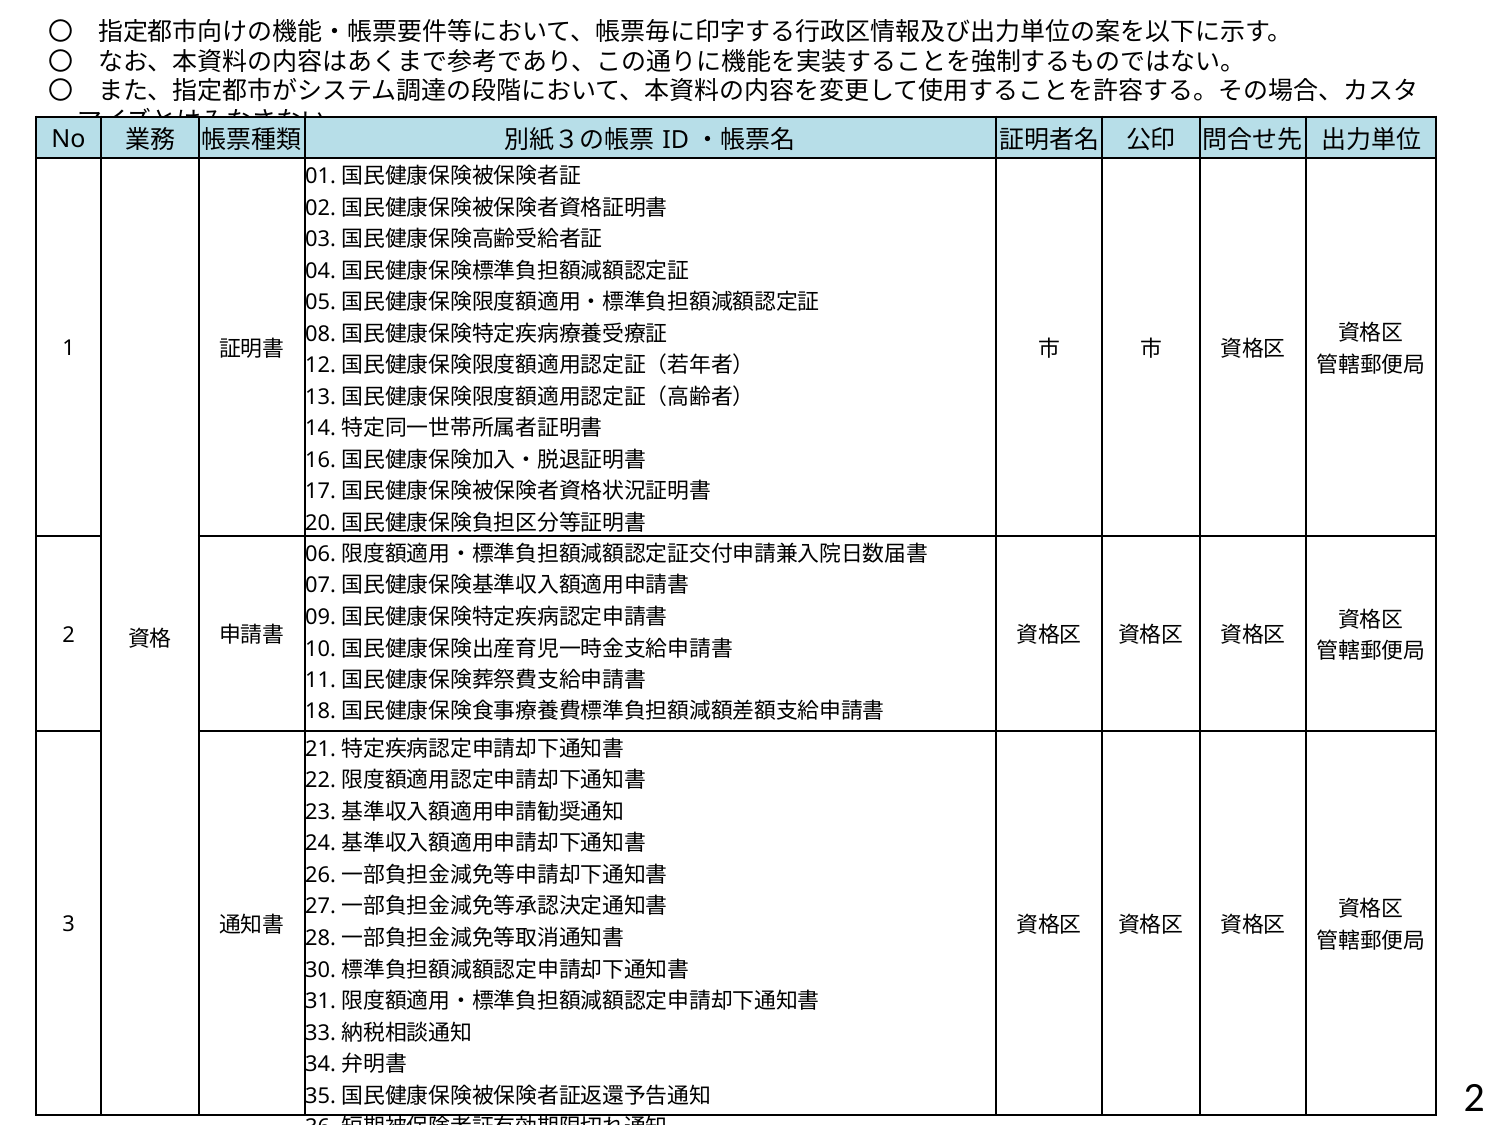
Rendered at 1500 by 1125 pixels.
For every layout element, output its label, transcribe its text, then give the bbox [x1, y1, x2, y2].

table_cell 資格区 [1201, 537, 1305, 730]
table_header 業務 [102, 118, 198, 157]
table_cell 資格 [102, 159, 198, 1114]
table_cell 資格区 [1201, 159, 1305, 535]
table_cell 市 [997, 159, 1101, 535]
table_header No [37, 118, 100, 157]
table_cell 06.限度額適用・標準負担額減額認定証交付申請兼入院日数届書 07.国民健康保険基準収入額適用申請書 09.国民健康保険特定疾病認定申請書 10.国民健康保険出産育児一時金支給申請書 11.国民健康保険葬祭費支給申請書 18.国民健康保険食事療養費標準負担額減額差額支給申請書 29.一部負担金減免等申請書 [306, 537, 995, 730]
text_box 〇 指定都市向けの機能・帳票要件等において、帳票毎に印字する行政区情報及び出力単位の案を以下に示す。 〇 なお、本資料の内容はあくまで参考であり、この通りに機能を実装することを強制するものではない。 〇 また、指定都市がシステム調達の段階において、本資料の内容を変更して使用することを許容する。その場合、カスタマイズとはみなさない。 [33, 7, 1457, 143]
table_cell 資格区 [1103, 732, 1199, 1114]
table_cell 証明書 [200, 159, 304, 535]
table_cell 資格区 [1103, 537, 1199, 730]
table_header 別紙３の帳票ID・帳票名 [306, 118, 995, 157]
slide_number 1 [1149, 1065, 1500, 1125]
table_cell 通知書 [200, 732, 304, 1114]
table_header 帳票種類 [200, 118, 304, 157]
table_cell 21.特定疾病認定申請却下通知書 22.限度額適用認定申請却下通知書 23.基準収入額適用申請勧奨通知 24.基準収入額適用申請却下通知書 26.一部負担金減免等申請却下通知書 27.一部負担金減免等承認決定通知書 28.一部負担金減免等取消通知書 30.標準負担額減額認定申請却下通知書 31.限度額適用・標準負担額減額認定申請却下通知書 33.納税相談通知 34.弁明書 35.国民健康保険被保険者証返還予告通知 36.短期被保険者証有効期限切れ通知 37.国民健康保険高齢受給者証の交付について [306, 732, 995, 1114]
table_cell 3 [37, 732, 100, 1114]
table_cell 2 [37, 537, 100, 730]
table_cell 資格区 管轄郵便局 [1307, 537, 1435, 730]
table_cell 資格区 [1201, 732, 1305, 1114]
table_cell 資格区 管轄郵便局 [1307, 159, 1435, 535]
table_cell 市 [1103, 159, 1199, 535]
table_cell 資格区 管轄郵便局 [1307, 732, 1435, 1114]
table_header 問合せ先 [1201, 118, 1305, 157]
table_cell 申請書 [200, 537, 304, 730]
table_header 証明者名 [997, 118, 1101, 157]
table_header 公印 [1103, 118, 1199, 157]
table_cell 資格区 [997, 732, 1101, 1114]
table_cell 資格区 [997, 537, 1101, 730]
table_header 出力単位 [1307, 118, 1435, 157]
table_cell 1 [37, 159, 100, 535]
table_cell 01.国民健康保険被保険者証 02.国民健康保険被保険者資格証明書 03.国民健康保険高齢受給者証 04.国民健康保険標準負担額減額認定証 05.国民健康保険限度額適用・標準負担額減額認定証 08.国民健康保険特定疾病療養受療証 12.国民健康保険限度額適用認定証（若年者） 13.国民健康保険限度額適用認定証（高齢者） 14.特定同一世帯所属者証明書 16.国民健康保険加入・脱退証明書 17.国民健康保険被保険者資格状況証明書 20.国民健康保険負担区分等証明書 25.一部負担金減免等証明書 32.国民健康保険被保険者証兼高齢受給者証 [306, 159, 995, 535]
